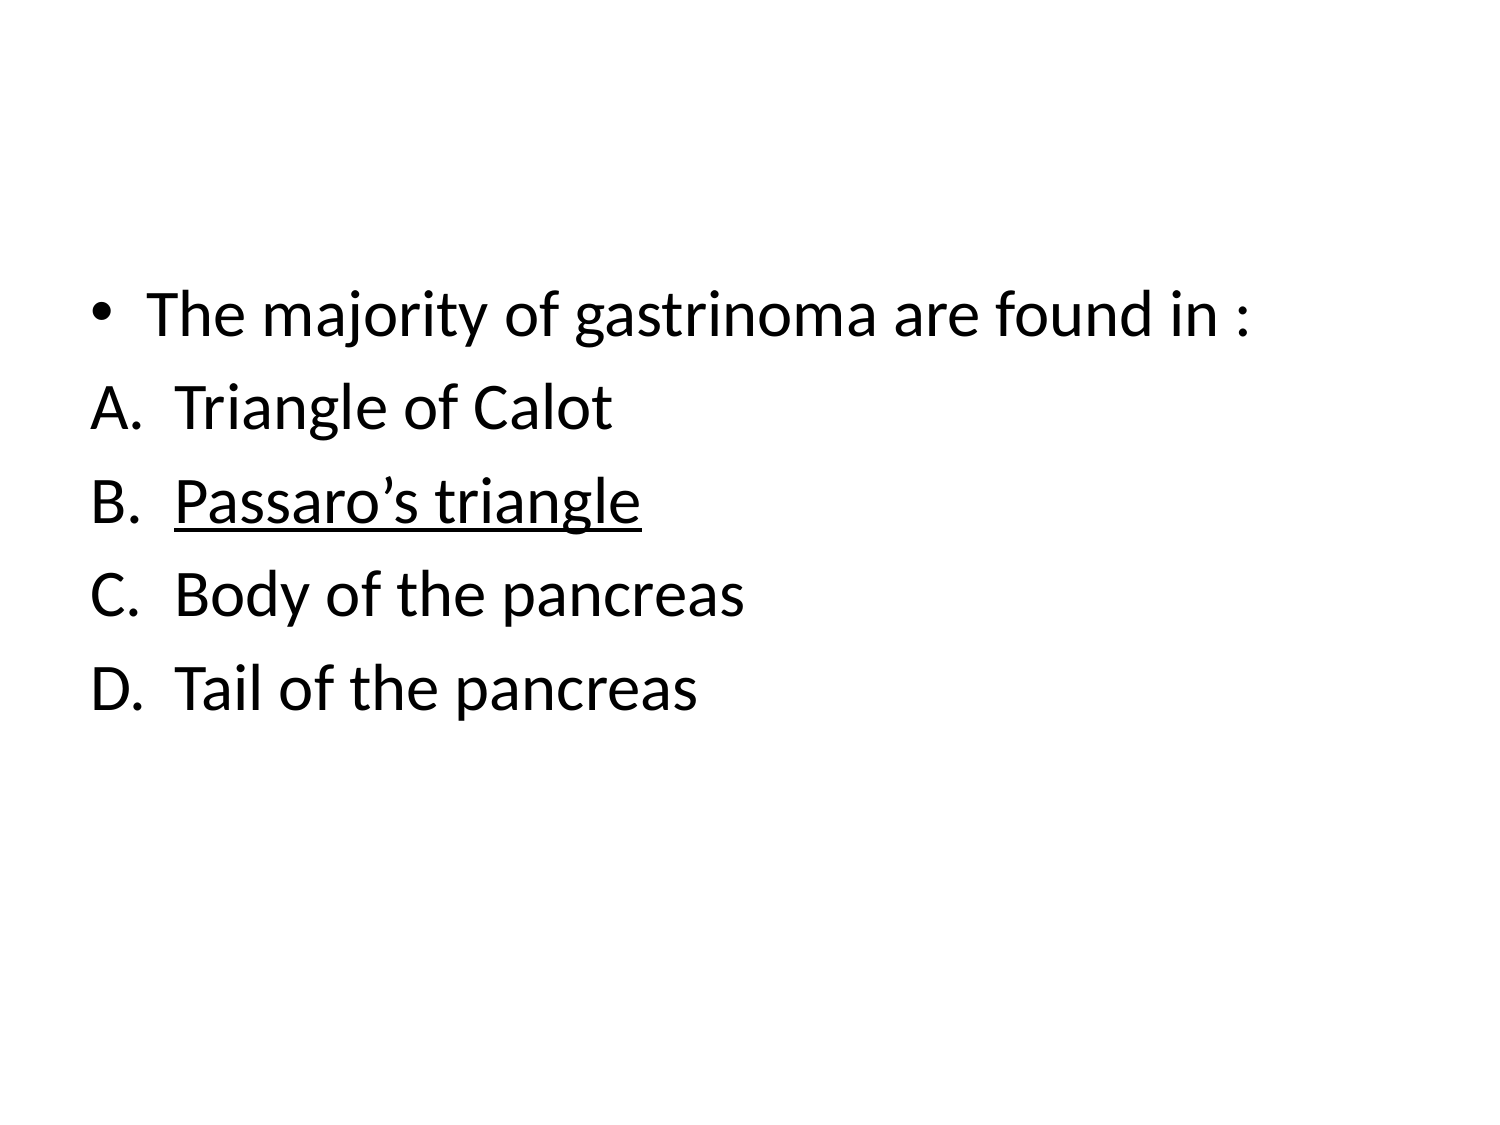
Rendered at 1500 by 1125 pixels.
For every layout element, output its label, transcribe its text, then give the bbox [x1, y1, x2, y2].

list The majority of gastrinoma are found in : Triangle of Calot Passaro’s triangle Body of the pancreas Tail of the pancreas [75, 262, 1425, 1005]
